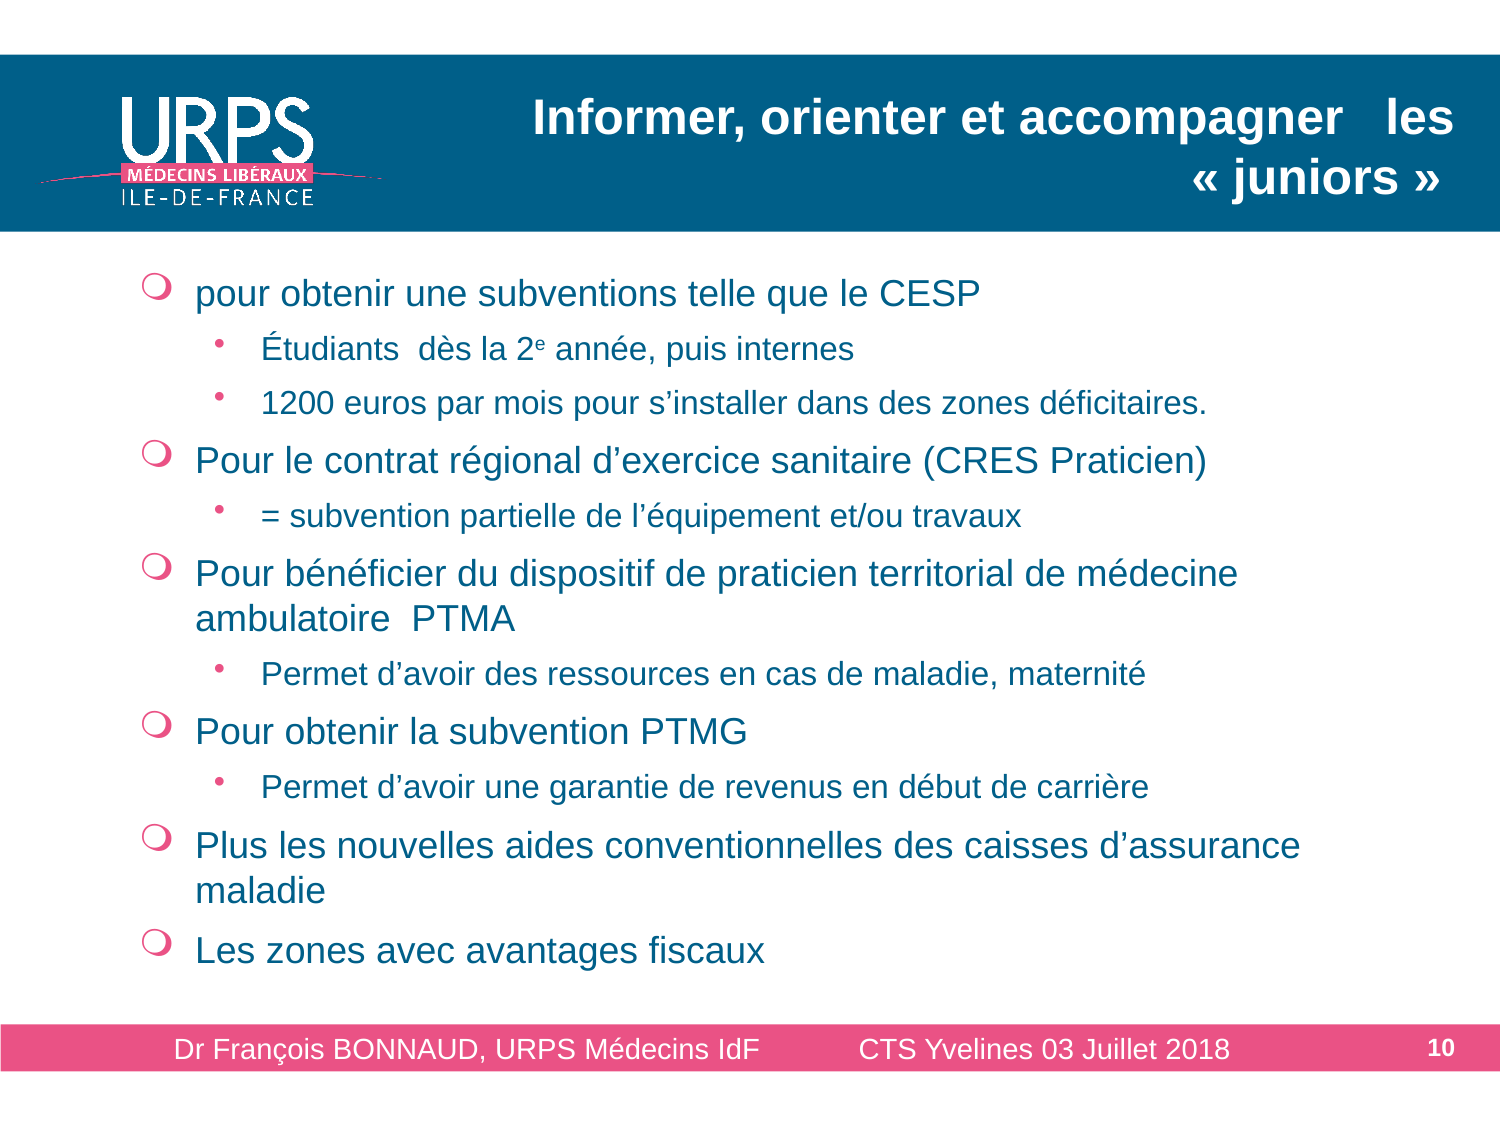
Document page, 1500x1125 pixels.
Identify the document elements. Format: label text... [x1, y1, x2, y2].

title Informer, orienter et accompagner les « juniors » [389, 55, 1471, 234]
picture [146, 190, 154, 205]
slide_number 10 [1120, 1024, 1471, 1072]
picture [304, 190, 311, 205]
footer Dr François BONNAUD, URPS Médecins IdF CTS Yvelines 03 Juillet 2018 [64, 1022, 1341, 1071]
picture [174, 190, 179, 205]
list pour obtenir une subventions telle que le CESP Étudiants dès la 2e année, puis internes 1200 euros par mois pour s’installer dans des zones déficitaires. Pour le contrat régional d’exercice sanitaire (CRES Praticien) = subvention partielle de l’équipement et/ou travaux Pour bénéficier du dispositif de praticien territorial de médecine ambulatoire PTMA Permet d’avoir des ressources en cas de maladie, maternité Pour obtenir la subvention PTMG Permet d’avoir une garantie de revenus en début de carrière Plus les nouvelles aides conventionnelles des caisses d’assurance maladie Les zones avec avantages fiscaux [123, 261, 1364, 1000]
picture [108, 98, 313, 183]
picture [192, 190, 199, 205]
